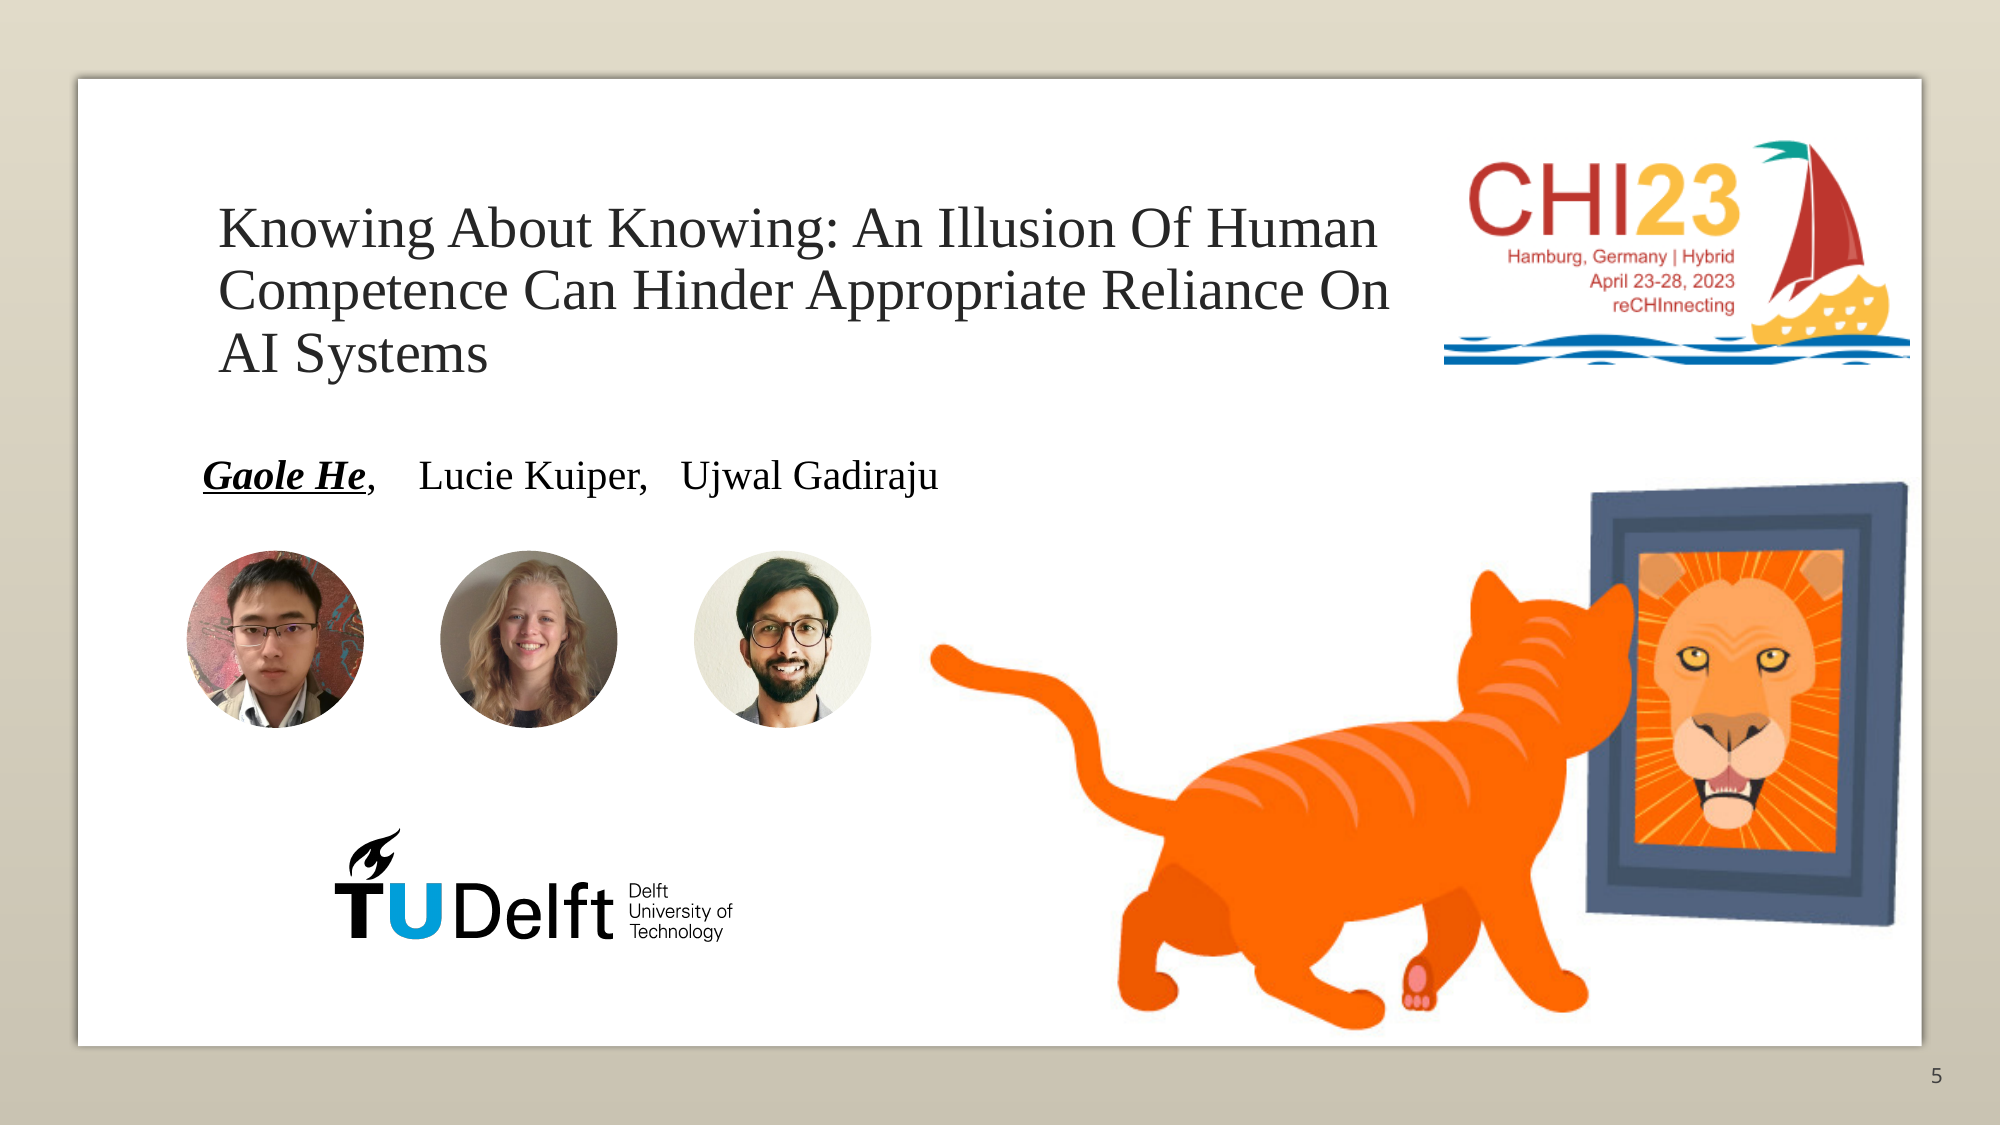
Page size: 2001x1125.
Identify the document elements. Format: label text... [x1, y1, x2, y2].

picture [440, 550, 618, 728]
text_box [0, 0, 2000, 1125]
picture [693, 550, 872, 728]
text_box Gaole He, Lucie Kuiper, Ujwal Gadiraju [187, 445, 1749, 551]
picture [1444, 131, 1910, 373]
slide_number 5 [1717, 1053, 1958, 1099]
text_box Knowing About Knowing: An Illusion Of Human Competence Can Hinder Appropriate Reliance On AI Systems [203, 171, 1433, 412]
picture [919, 477, 1920, 1041]
picture [308, 801, 764, 1020]
picture [186, 550, 364, 728]
text_box [78, 78, 1922, 1047]
